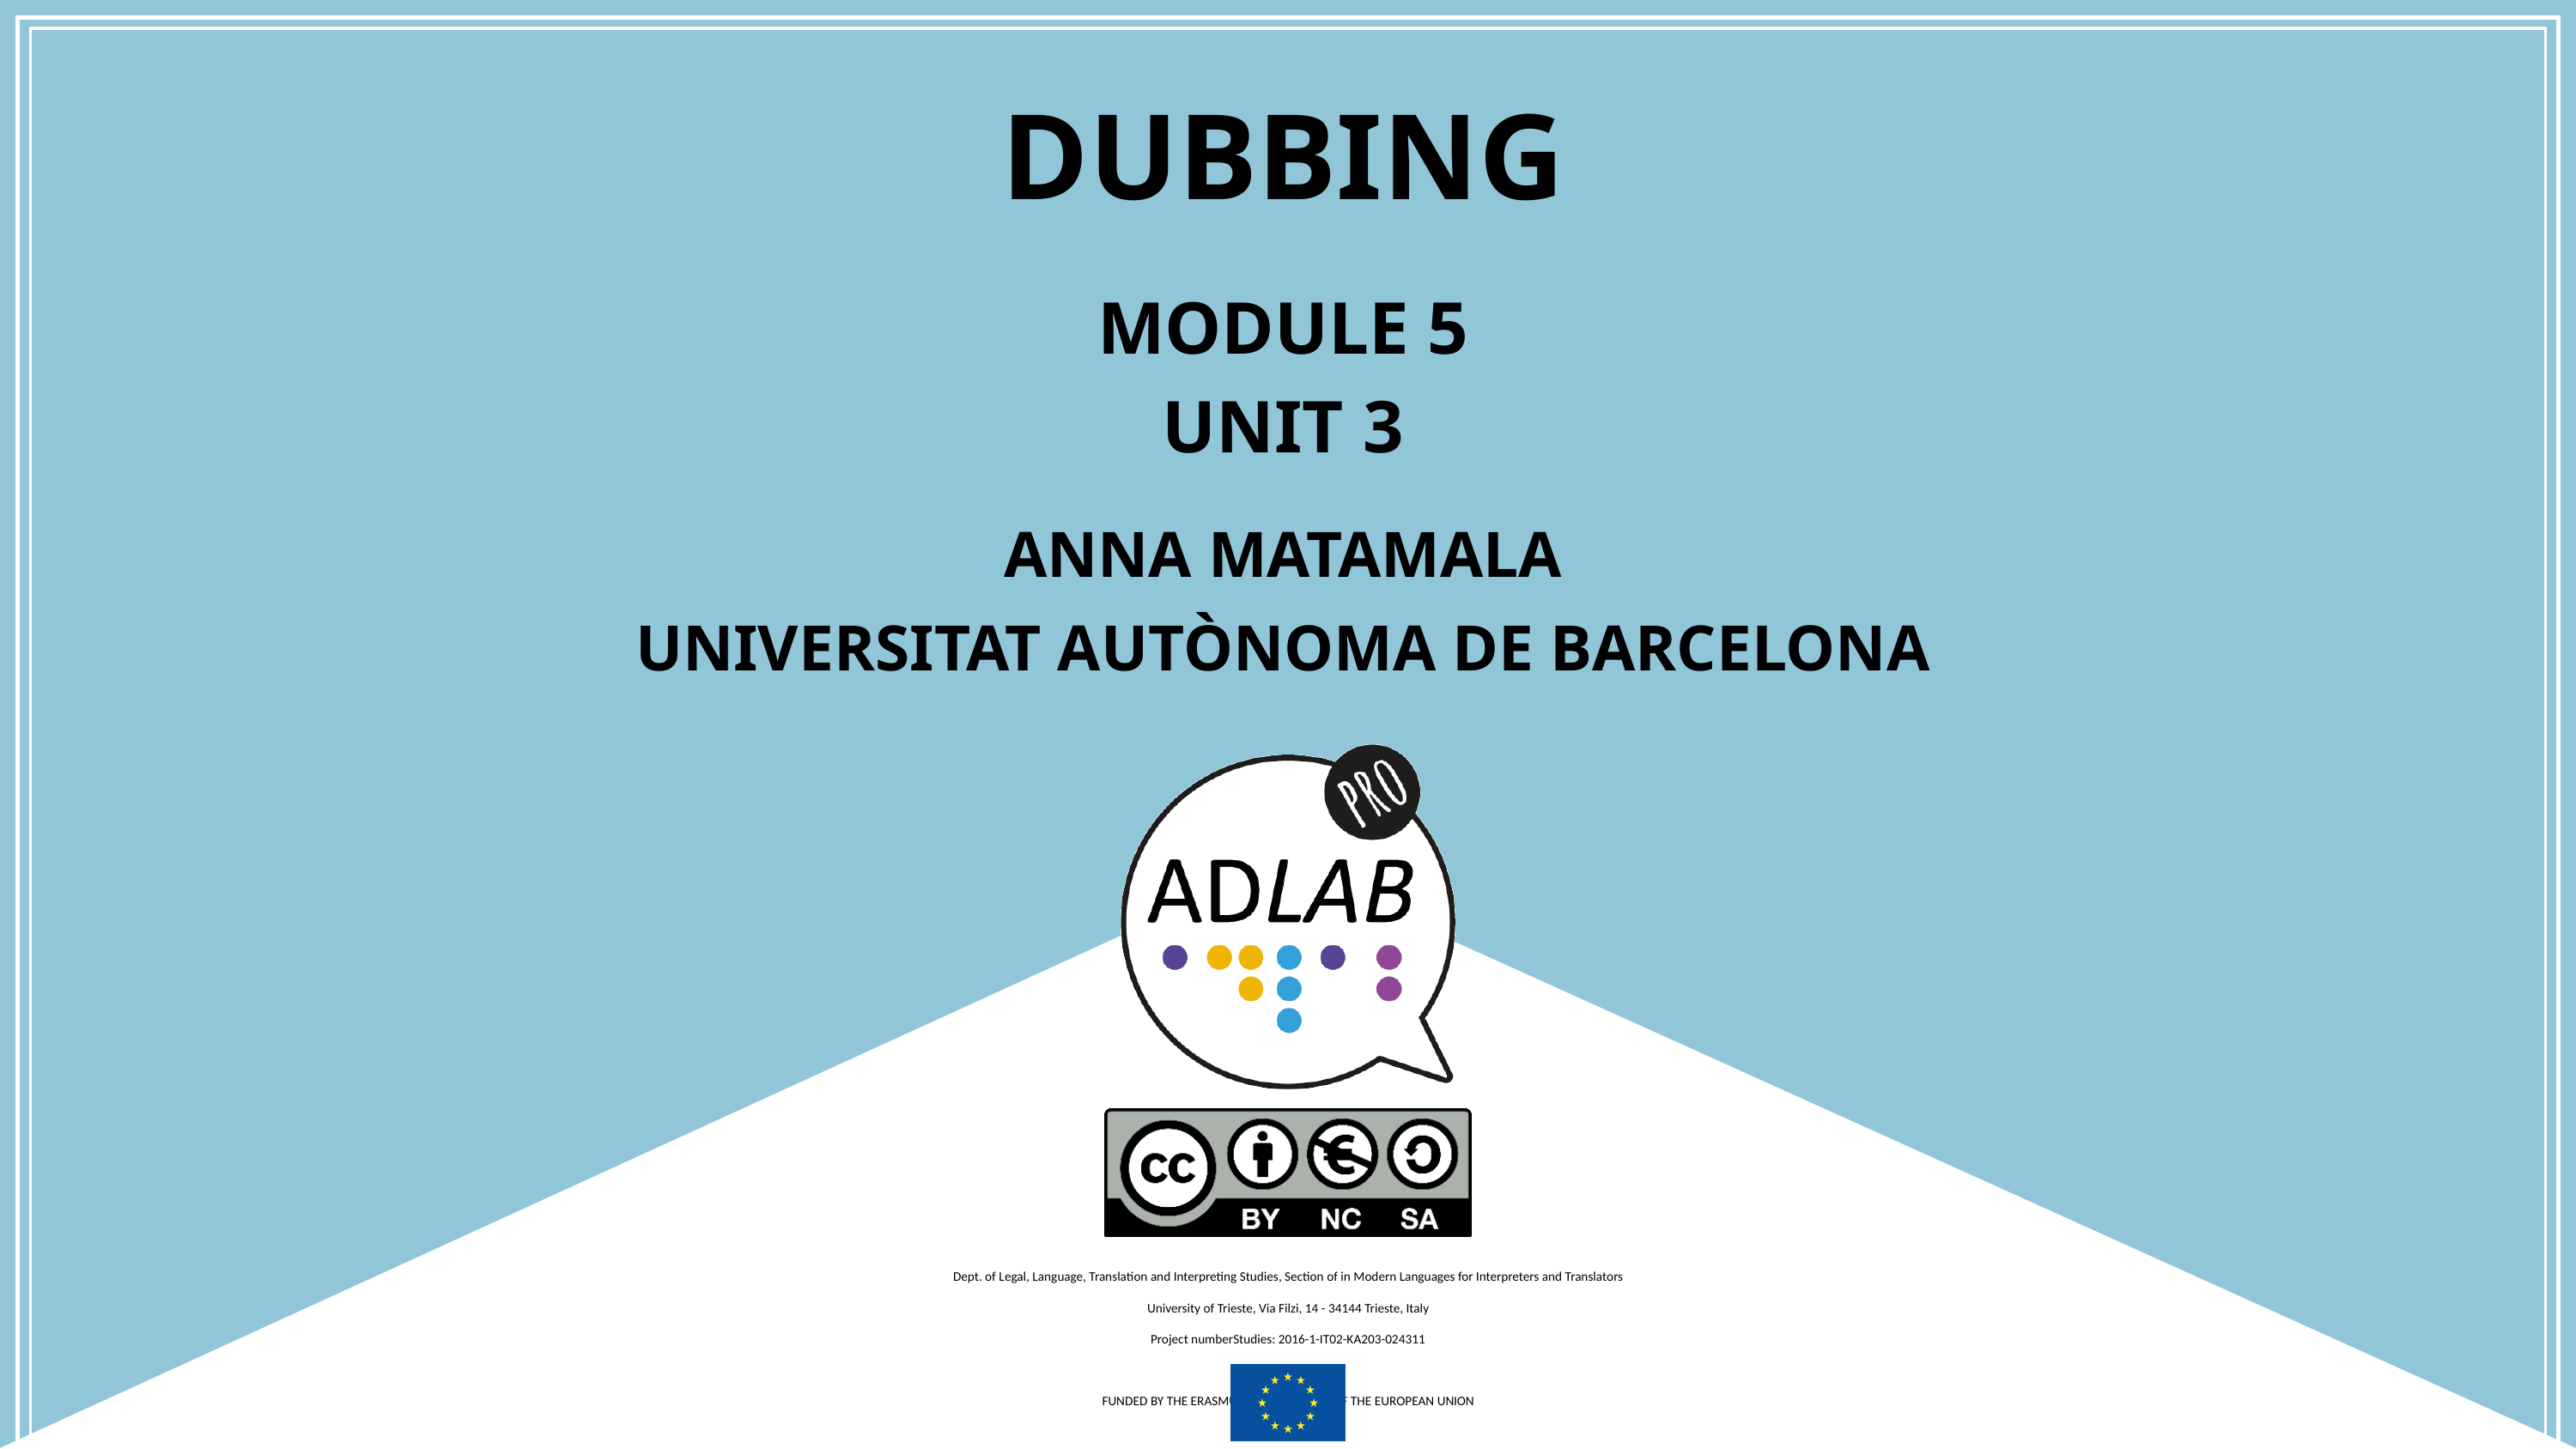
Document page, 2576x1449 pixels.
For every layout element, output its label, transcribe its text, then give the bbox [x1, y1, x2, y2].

list ANNA MATAMALA [492, 517, 2074, 596]
picture [1230, 1364, 1346, 1441]
text_box UNIVERSITAT AUTÒNOMA DE BARCELONA [492, 610, 2074, 688]
title DUBBING [144, 91, 2422, 252]
picture [1104, 1108, 1472, 1237]
picture [1111, 736, 1465, 1089]
list Module 5 Unit 3 [492, 286, 2074, 482]
